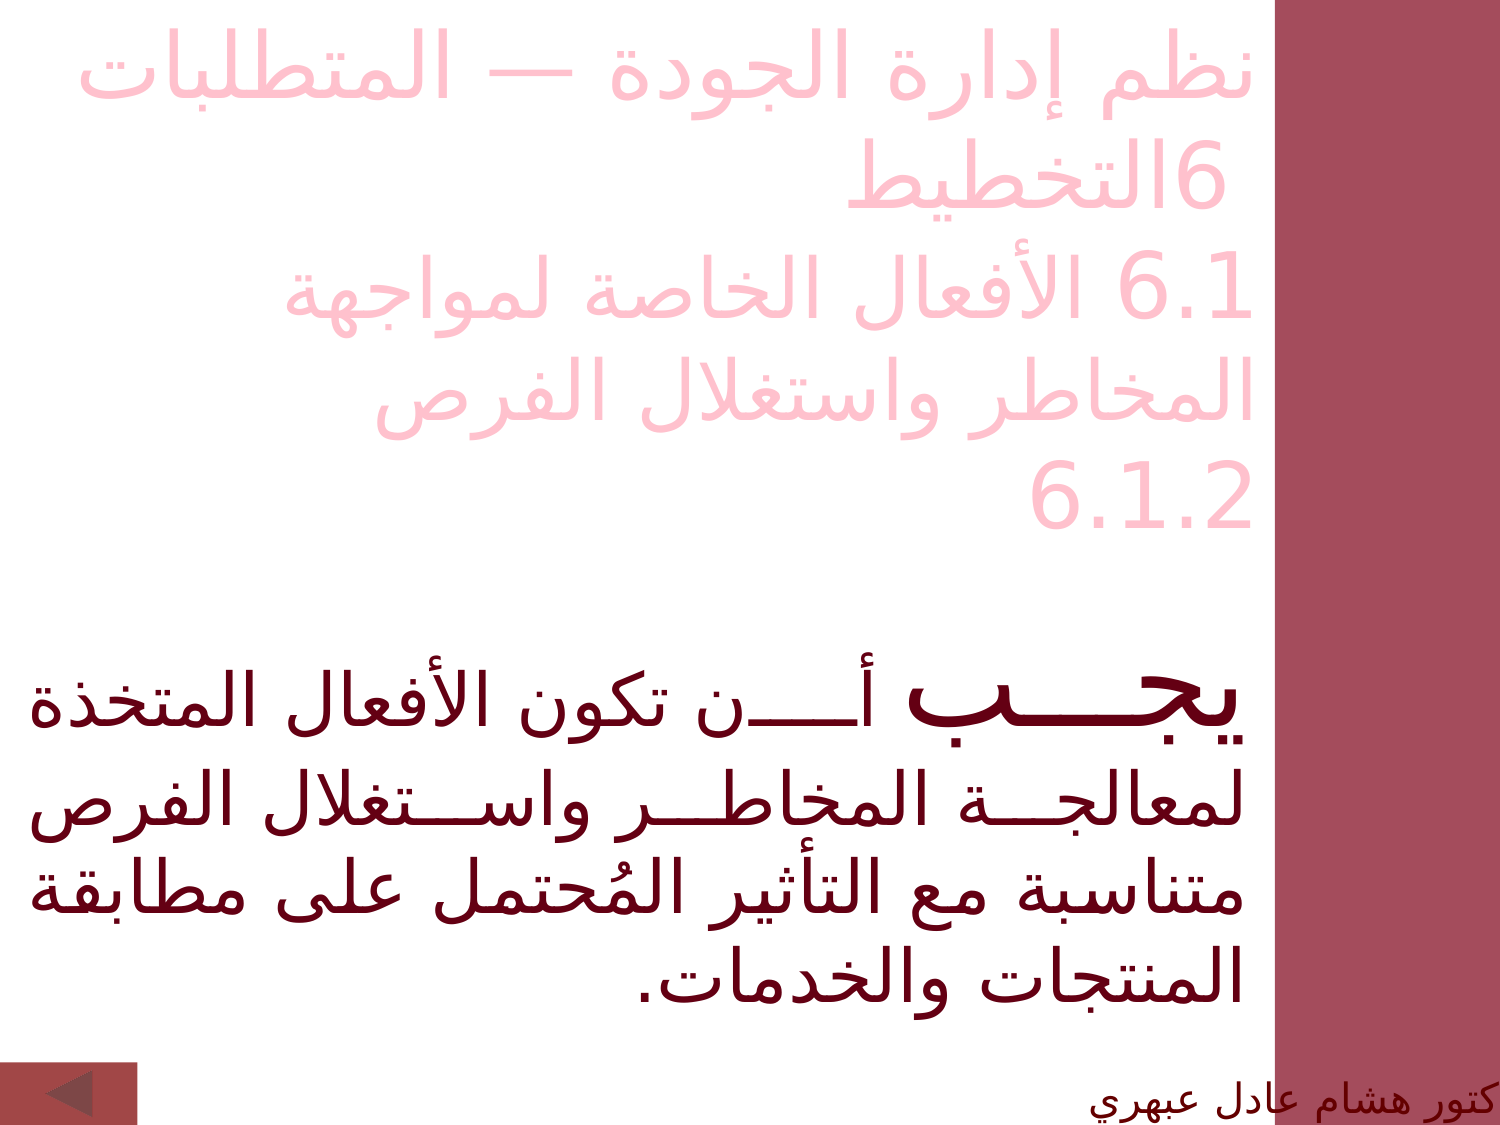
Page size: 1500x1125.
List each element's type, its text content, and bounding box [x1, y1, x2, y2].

text_box يجب أن تكون الأفعال المتخذة لمعالجة المخاطر واستغلال الفرص متناسبة مع التأثير المُحتمل على مطابقة المنتجات والخدمات. [12, 593, 1263, 1025]
text_box [0, 1060, 140, 1125]
text_box الدكتور هشام عادل عبهري [1073, 1064, 1500, 1125]
text_box [1273, 0, 1500, 1064]
text_box نظم إدارة الجودة — المتطلبات 6التخطيط 6.1 الأفعال الخاصة لمواجهة المخاطر واستغلال الفرص 6.1.2 [0, 0, 1275, 555]
